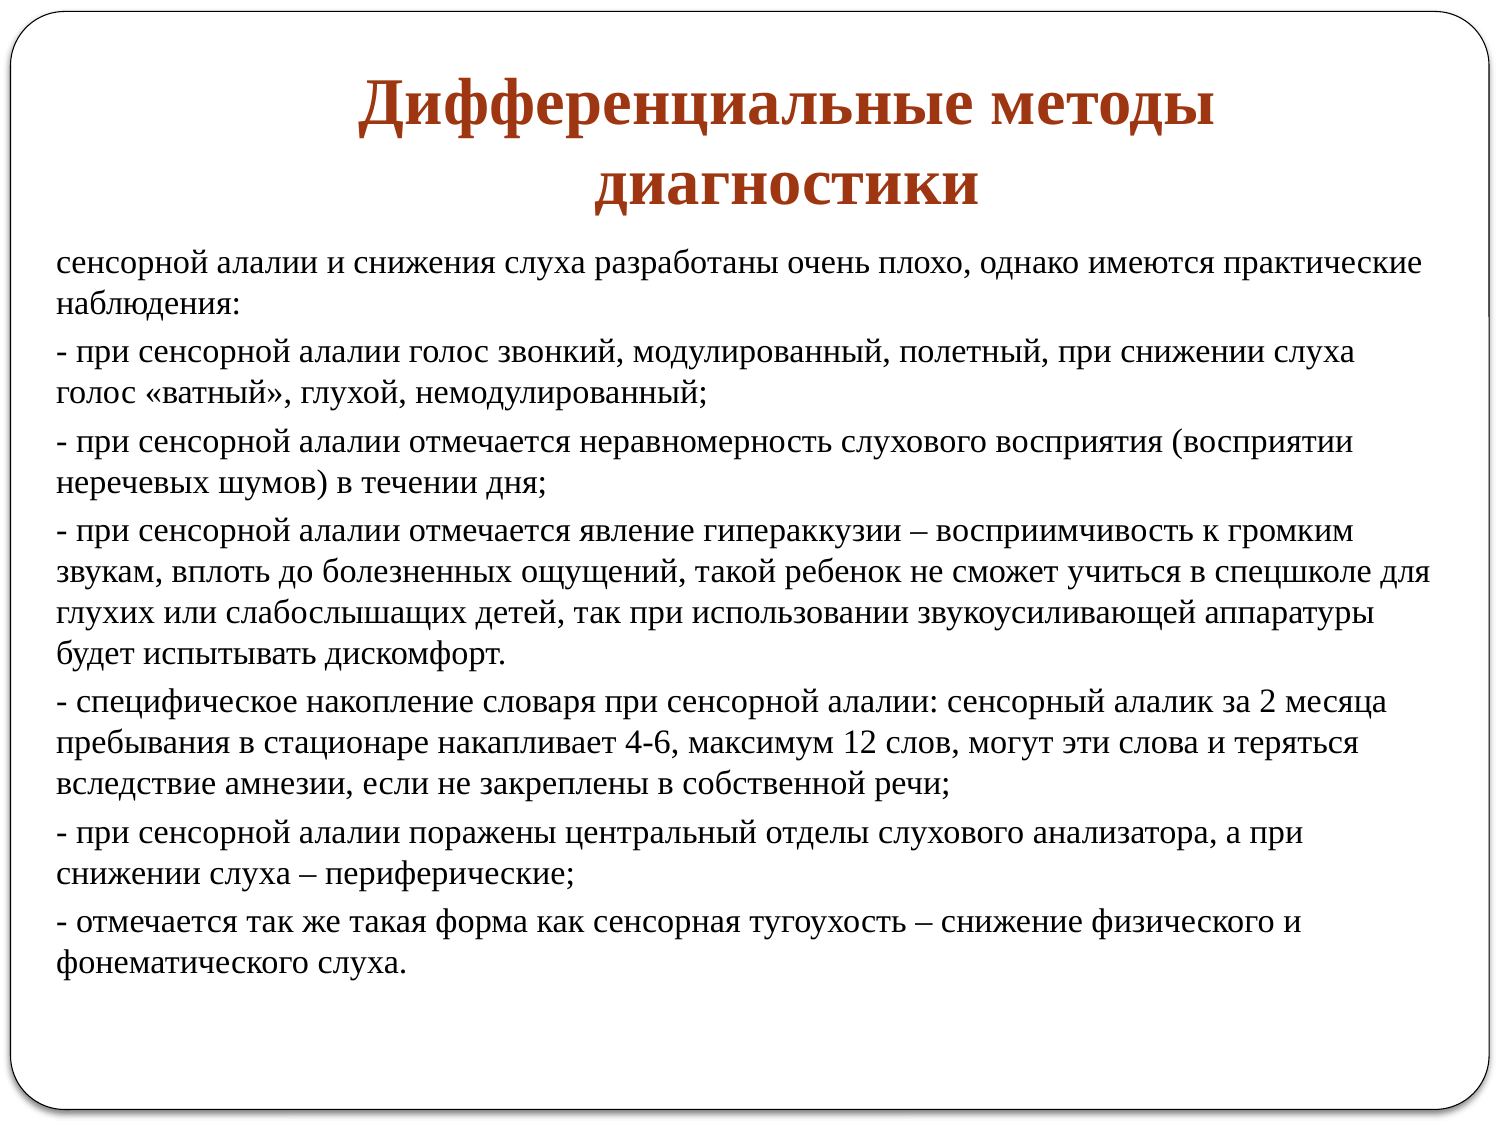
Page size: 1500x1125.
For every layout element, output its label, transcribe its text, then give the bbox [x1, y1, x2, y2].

list сенсорной алалии и снижения слуха разработаны очень плохо, однако имеются практические наблюдения: - при сенсорной алалии голос звонкий, модулированный, полетный, при снижении слуха голос «ватный», глухой, немодулированный; - при сенсорной алалии отмечается неравномерность слухового восприятия (восприятии неречевых шумов) в течении дня; - при сенсорной алалии отмечается явление гипераккузии – восприимчивость к громким звукам, вплоть до болезненных ощущений, такой ребенок не сможет учиться в спецшколе для глухих или слабослышащих детей, так при использовании звукоусиливающей аппаратуры будет испытывать дискомфорт. - специфическое накопление словаря при сенсорной алалии: сенсорный алалик за 2 месяца пребывания в стационаре накапливает 4-6, максимум 12 слов, могут эти слова и теряться вследствие амнезии, если не закреплены в собственной речи; - при сенсорной алалии поражены центральный отделы слухового анализатора, а при снижении слуха – периферические; - отмечается так же такая форма как сенсорная тугоухость – снижение физического и фонематического слуха. [41, 231, 1459, 1000]
title Дифференциальные методы диагностики [150, 45, 1425, 231]
